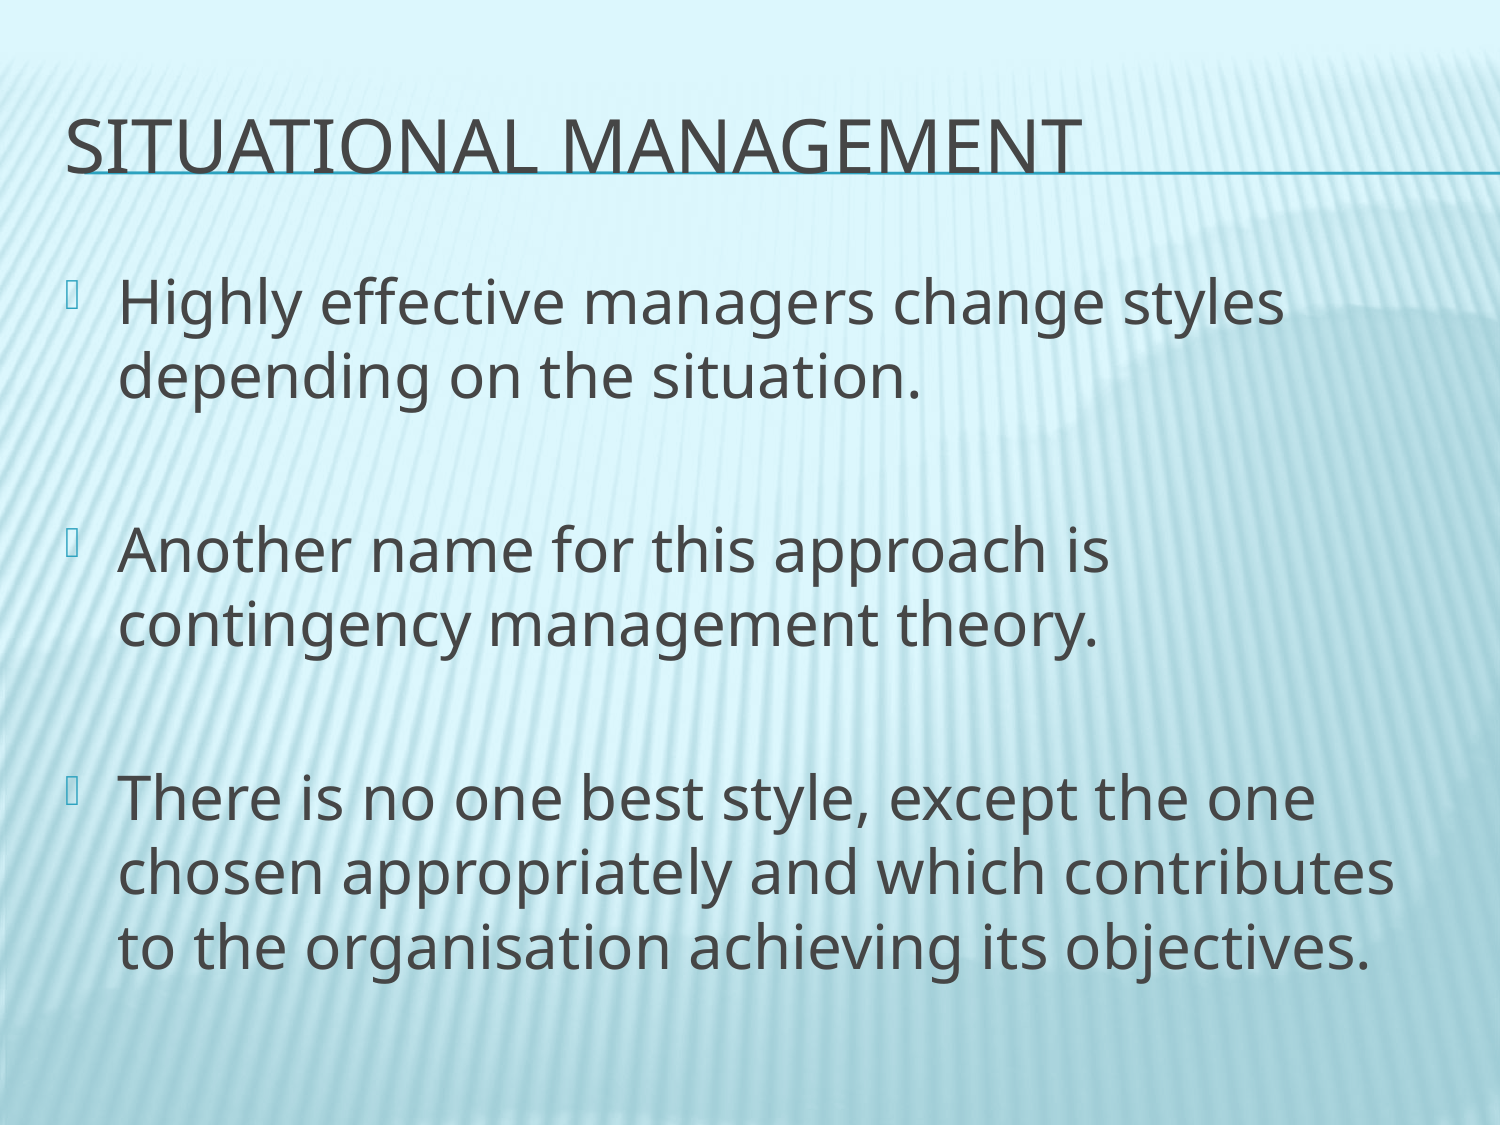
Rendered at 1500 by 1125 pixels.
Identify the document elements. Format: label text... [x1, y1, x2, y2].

title Situational Management [50, 75, 1475, 213]
list Highly effective managers change styles depending on the situation. Another name for this approach is contingency management theory. There is no one best style, except the one chosen appropriately and which contributes to the organisation achieving its objectives. [50, 254, 1475, 998]
